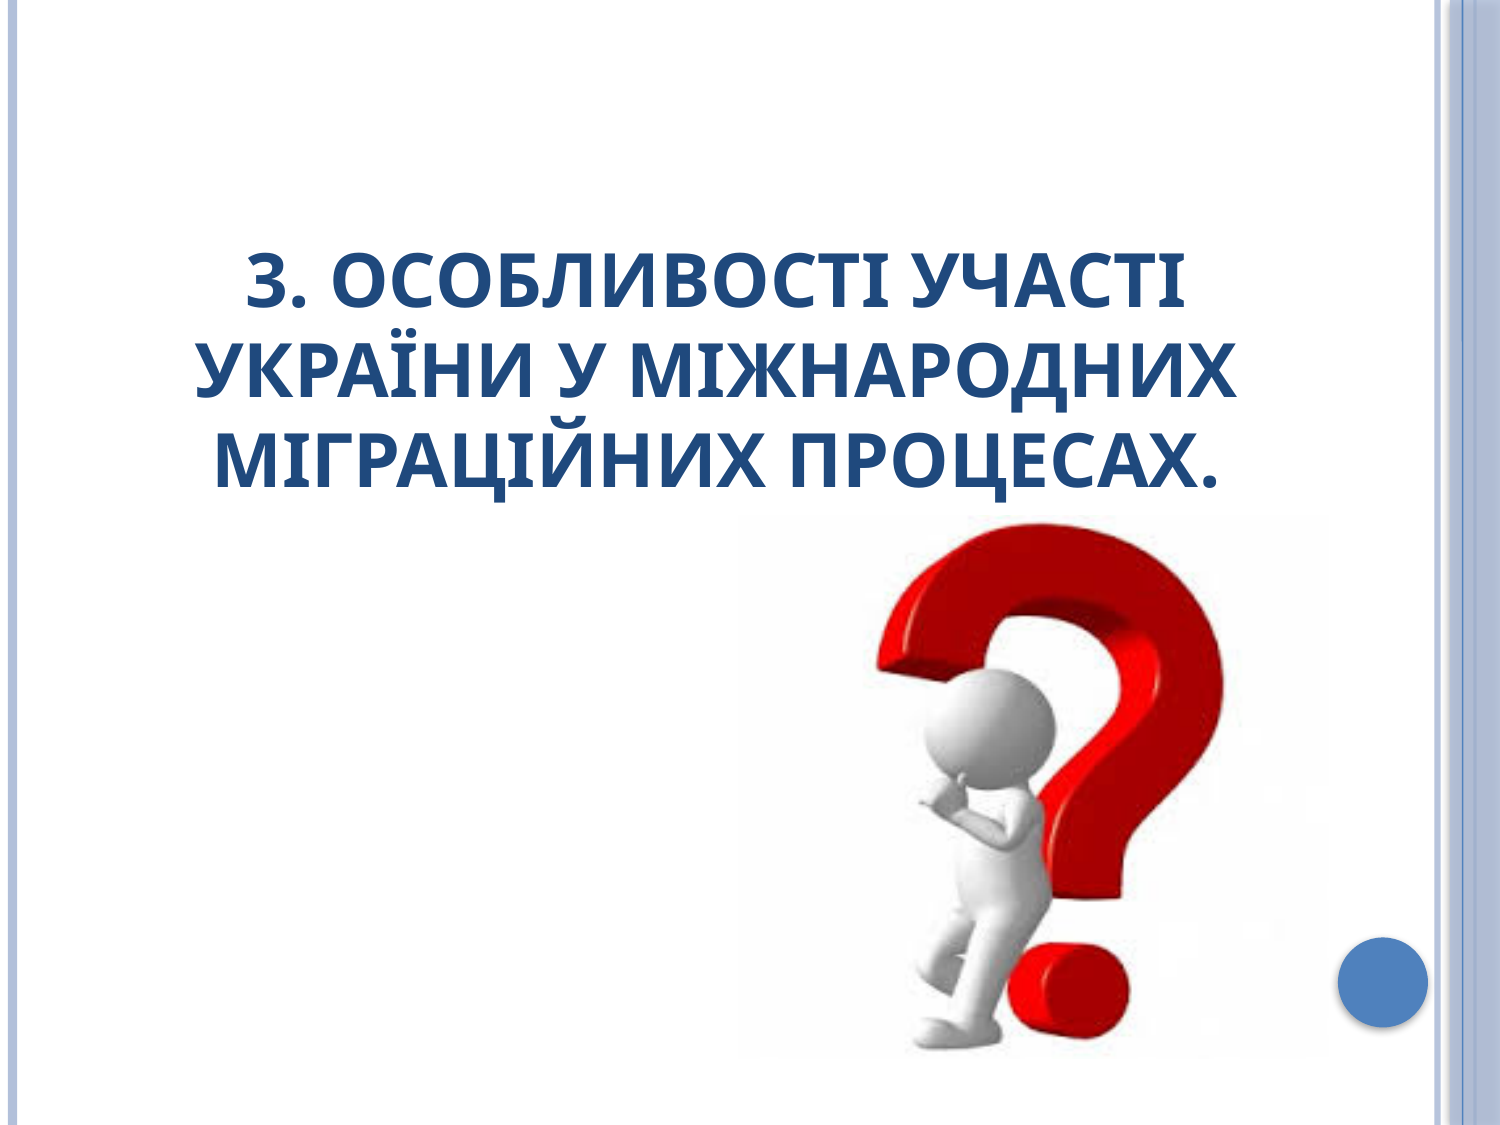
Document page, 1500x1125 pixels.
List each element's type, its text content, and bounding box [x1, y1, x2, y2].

title 3. Особливості участі України у міжнародних міграційних процесах. [103, 192, 1329, 510]
picture [737, 514, 1330, 1060]
